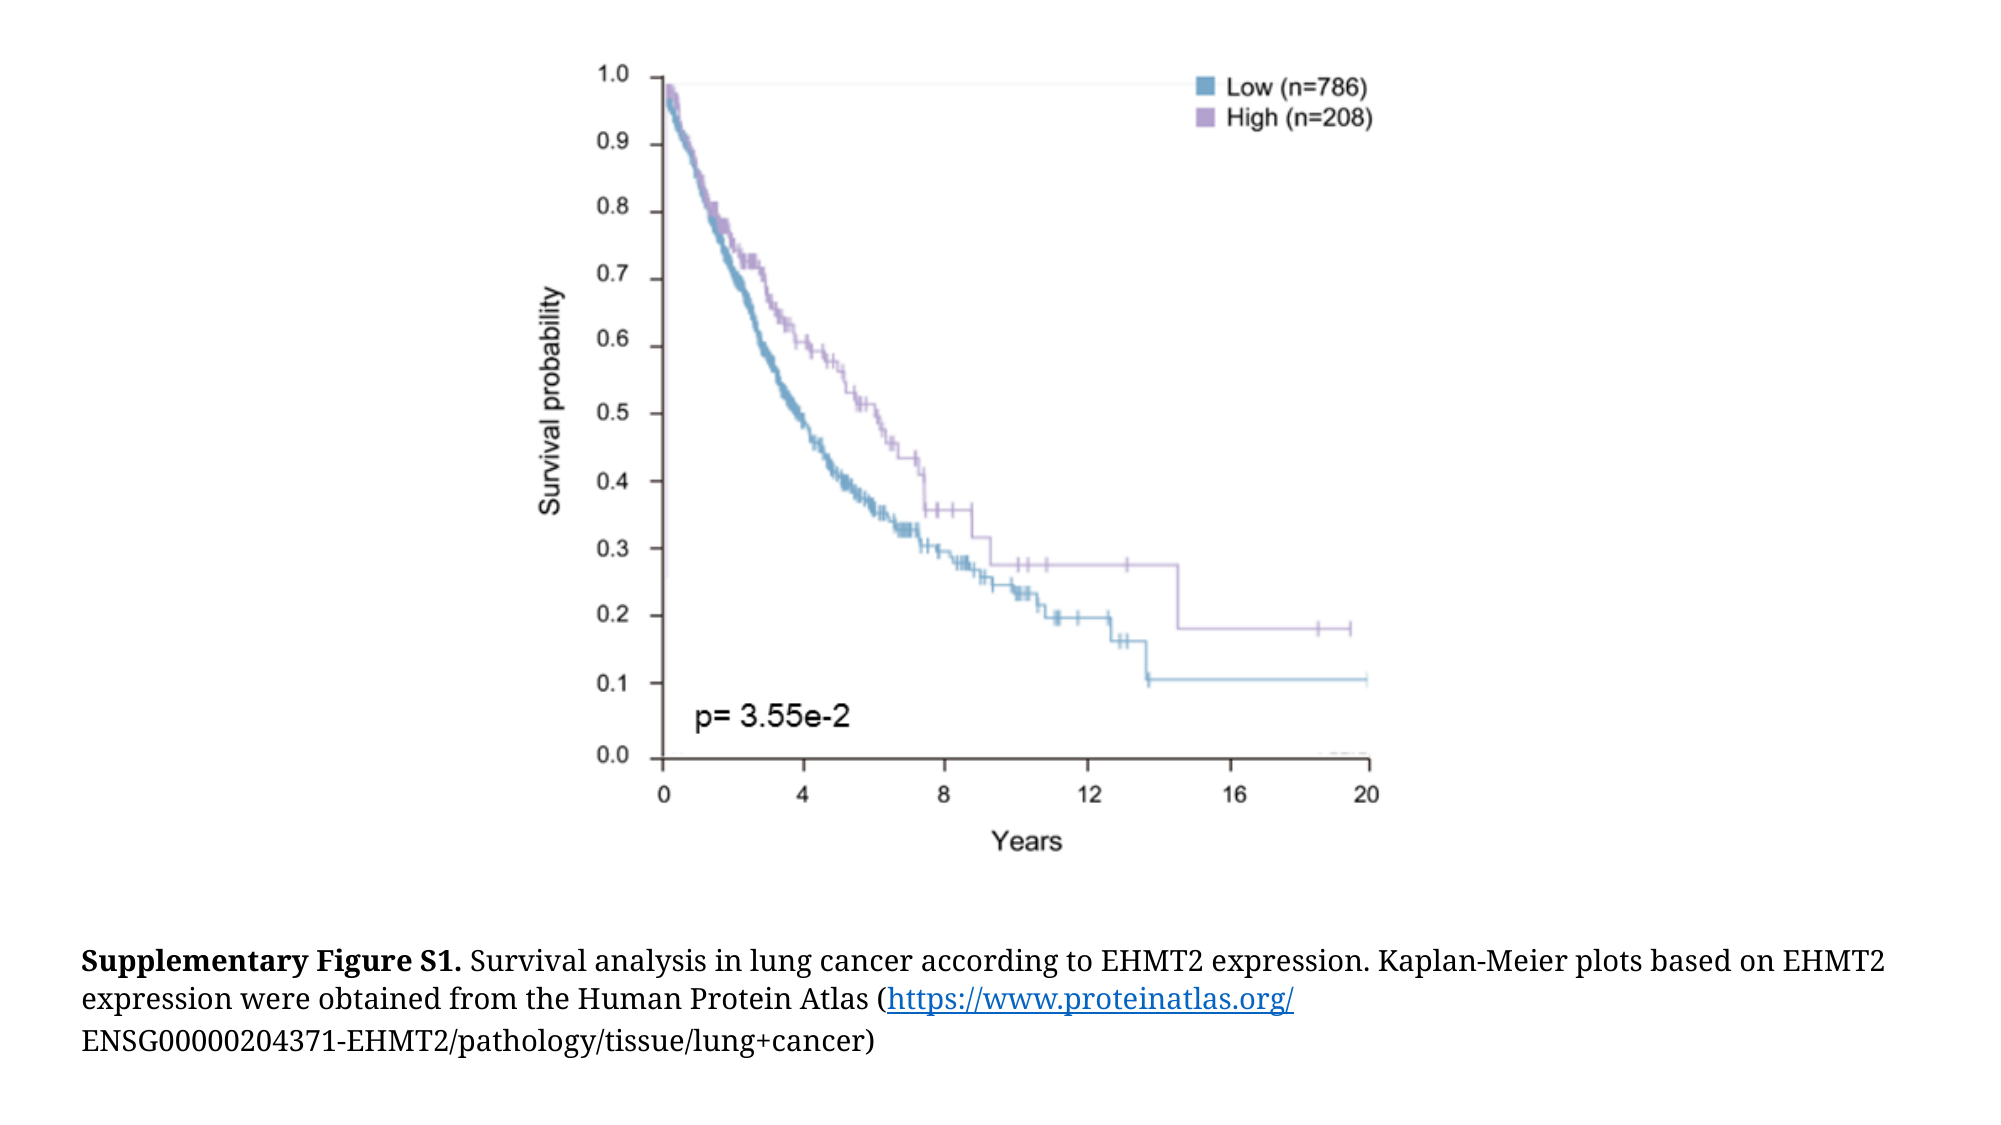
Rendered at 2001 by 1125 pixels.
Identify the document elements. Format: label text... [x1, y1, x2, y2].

text_box Supplementary Figure S1. Survival analysis in lung cancer according to EHMT2 expression. Kaplan-Meier plots based on EHMT2 expression were obtained from the Human Protein Atlas (https://www.proteinatlas.org/ ENSG00000204371-EHMT2/pathology/tissue/lung+cancer) [66, 932, 1961, 1065]
picture [535, 61, 1389, 878]
